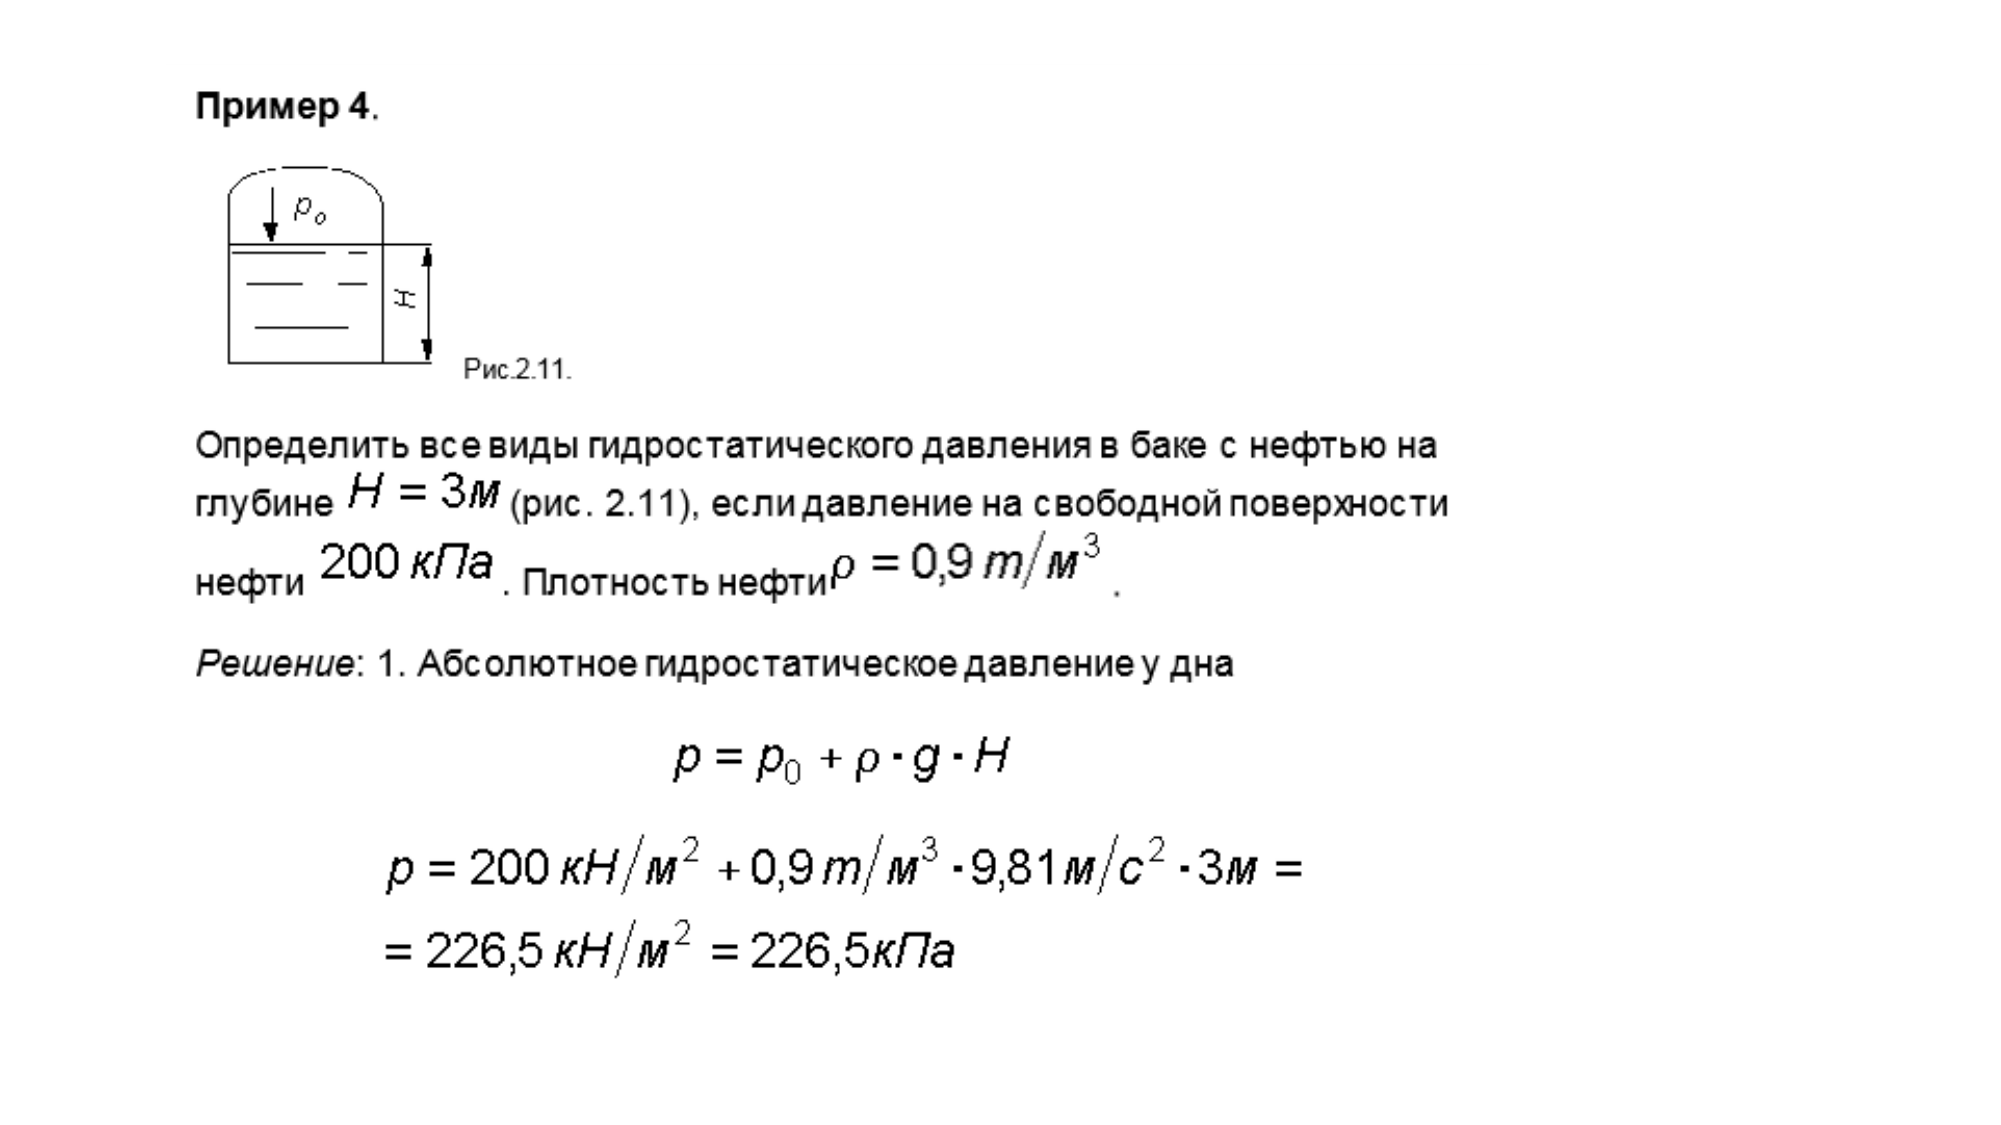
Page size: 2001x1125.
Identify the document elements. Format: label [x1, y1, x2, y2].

picture [166, 63, 1489, 993]
